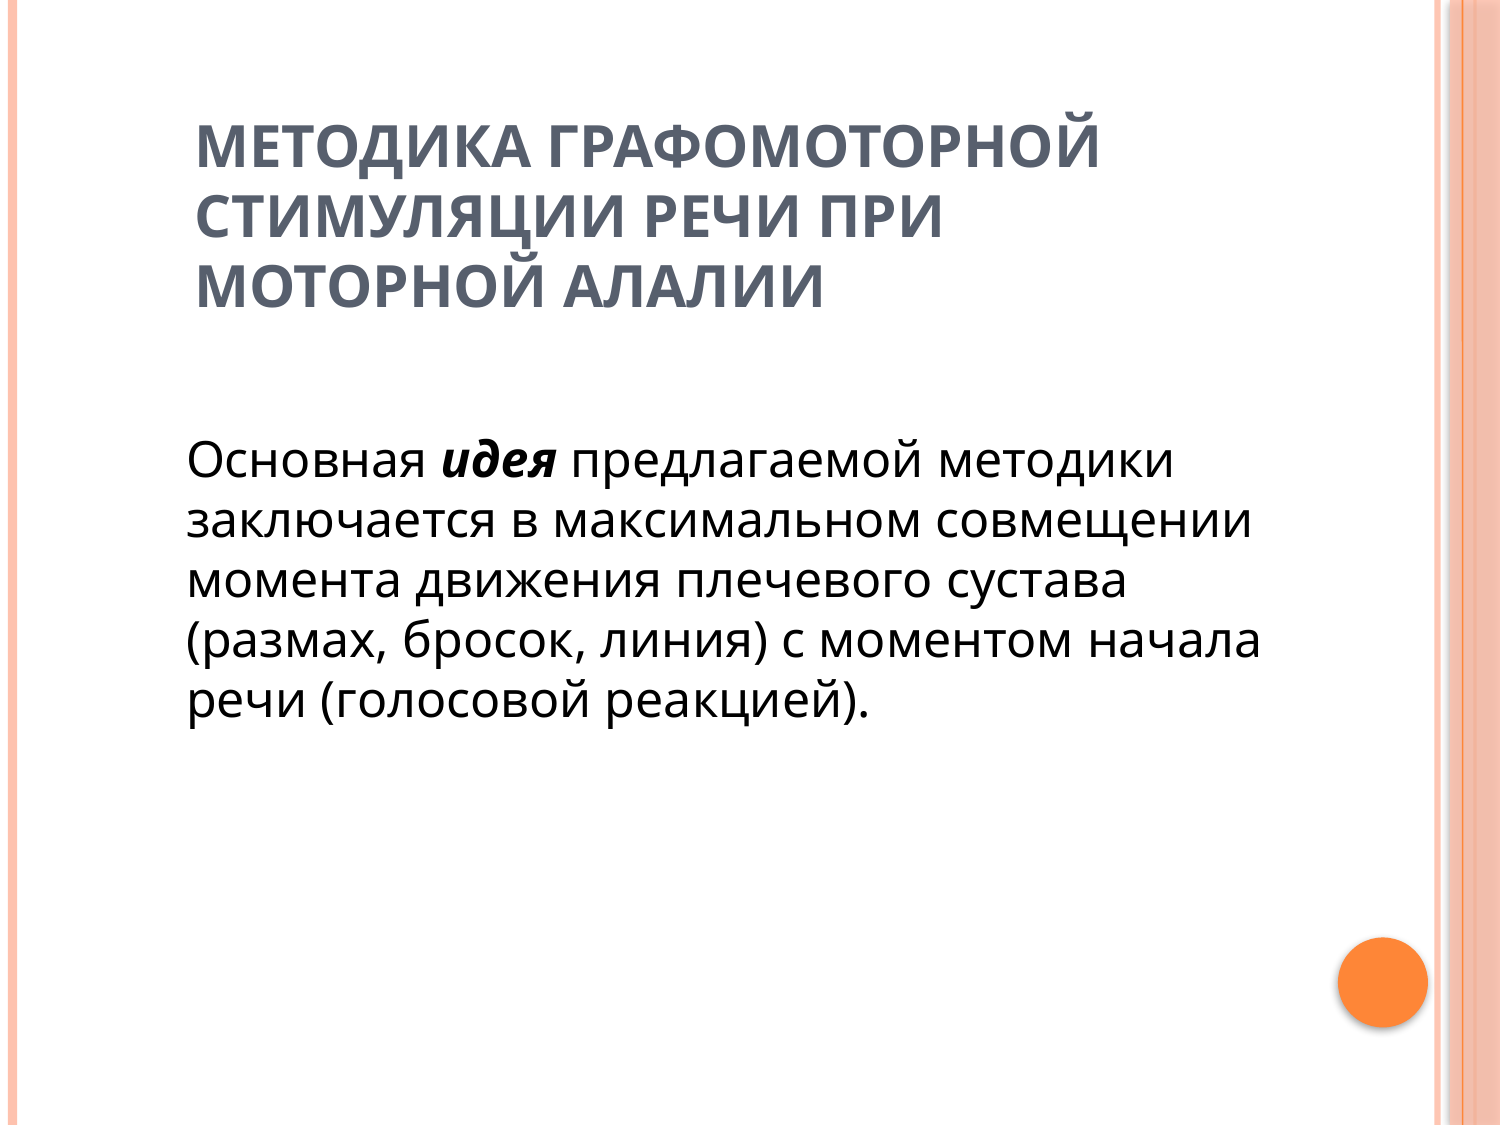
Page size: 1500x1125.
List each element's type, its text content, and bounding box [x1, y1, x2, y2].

list Основная идея предлагаемой методики заключается в мак­симальном совмещении момента движения плечево­го сустава (размах, бросок, линия) с моментом начала речи (голосовой реакцией). [171, 347, 1317, 939]
title Методика графомоторной стимуляции речи при моторной алалии [179, 134, 1323, 327]
